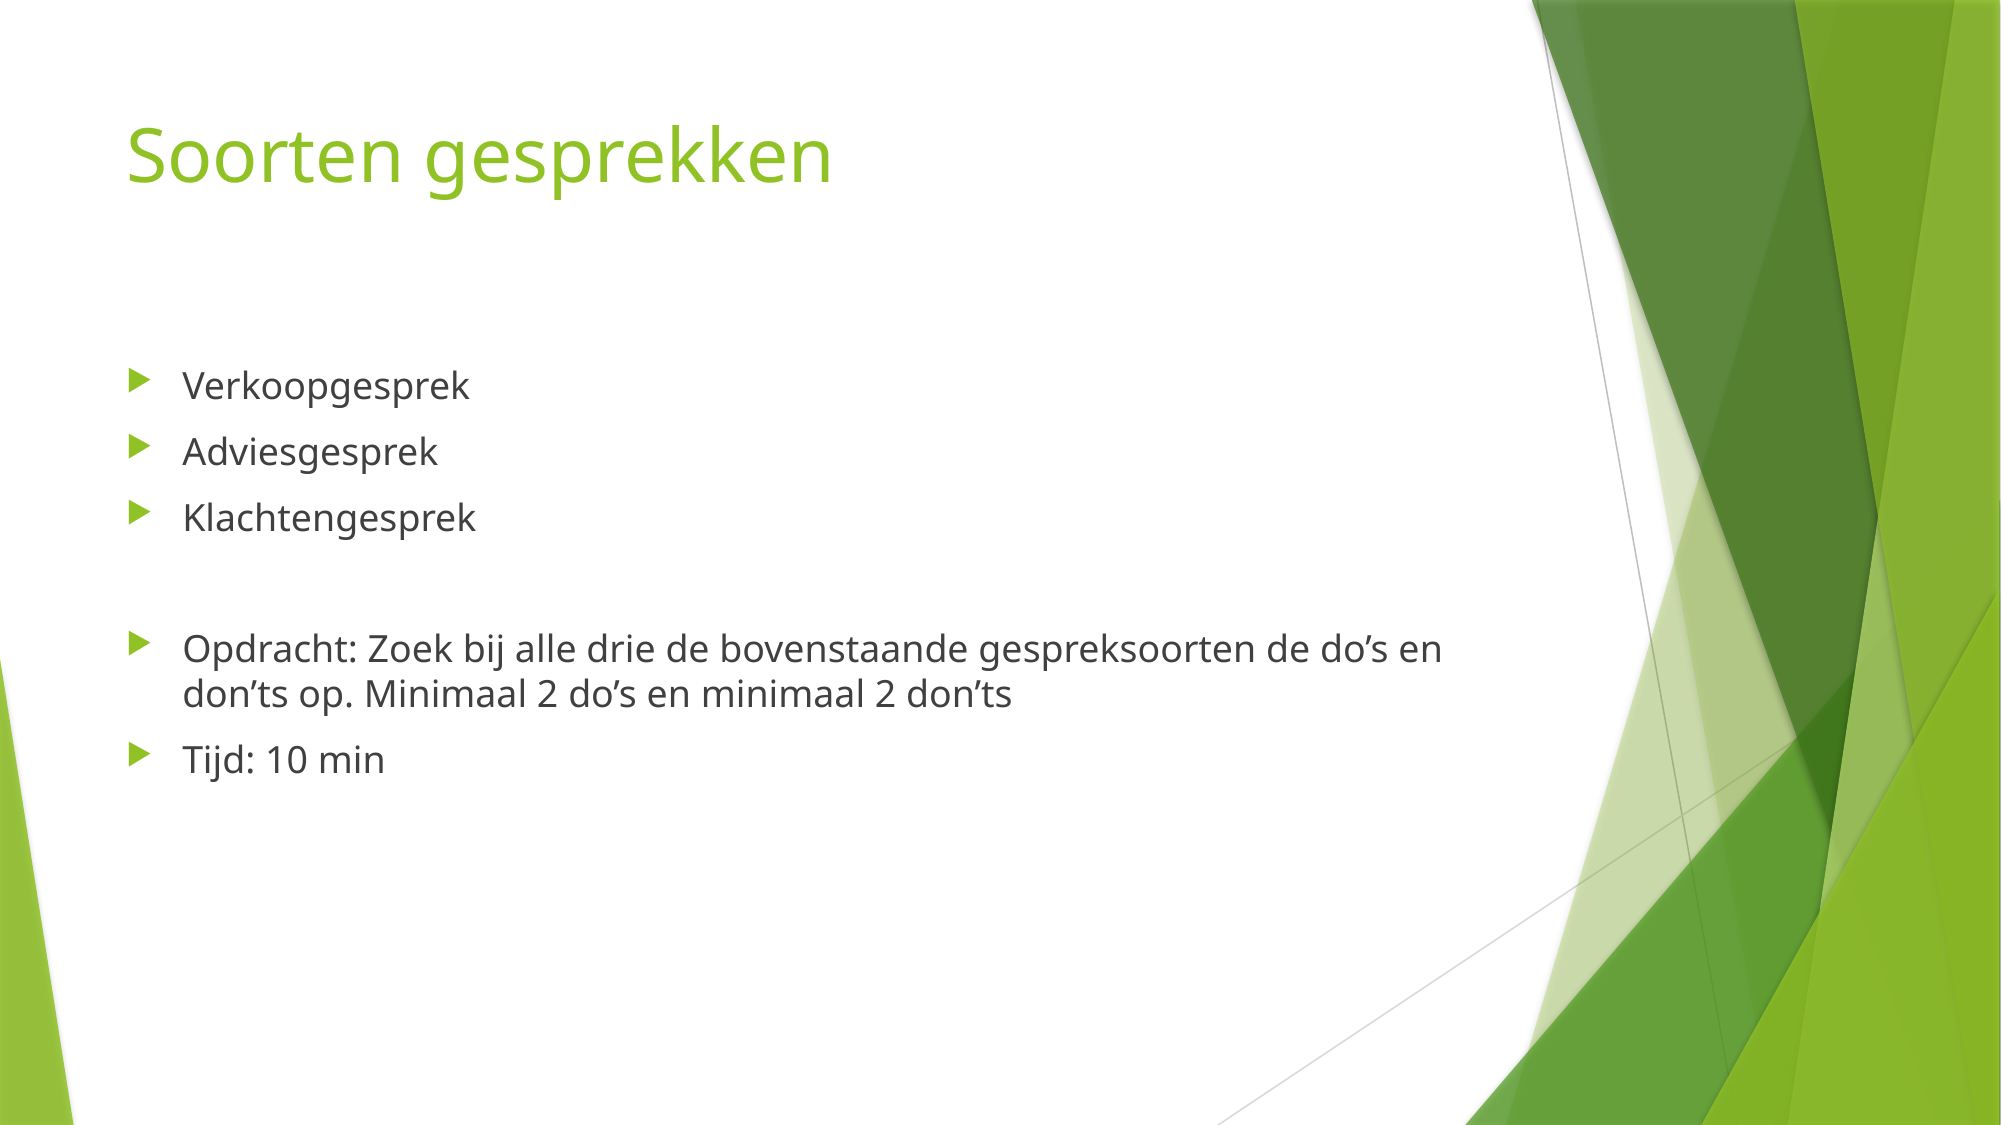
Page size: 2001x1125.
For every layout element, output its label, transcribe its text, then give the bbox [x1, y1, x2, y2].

list Verkoopgesprek Adviesgesprek Klachtengesprek Opdracht: Zoek bij alle drie de bovenstaande gespreksoorten de do’s en don’ts op. Minimaal 2 do’s en minimaal 2 don’ts Tijd: 10 min [111, 354, 1522, 992]
title Soorten gesprekken [111, 99, 1522, 317]
